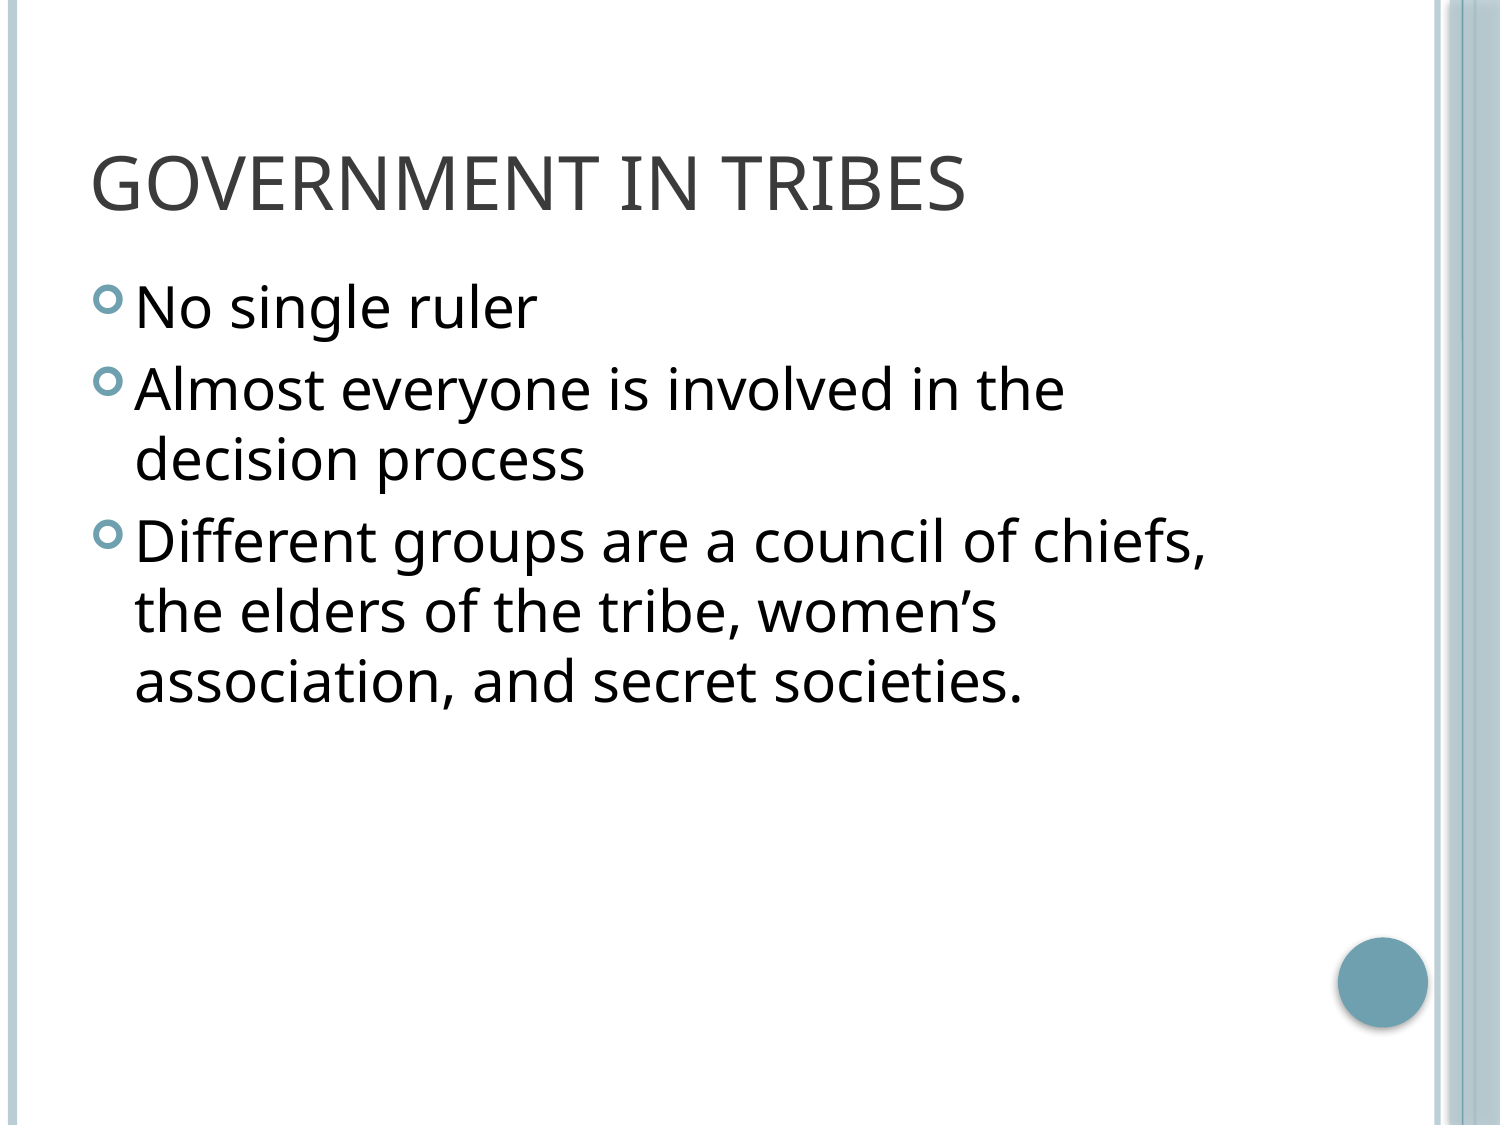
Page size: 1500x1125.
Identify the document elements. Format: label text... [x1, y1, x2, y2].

list No single ruler Almost everyone is involved in the decision process Different groups are a council of chiefs, the elders of the tribe, women’s association, and secret societies. [75, 262, 1300, 1062]
title Government in tribes [75, 45, 1300, 233]
